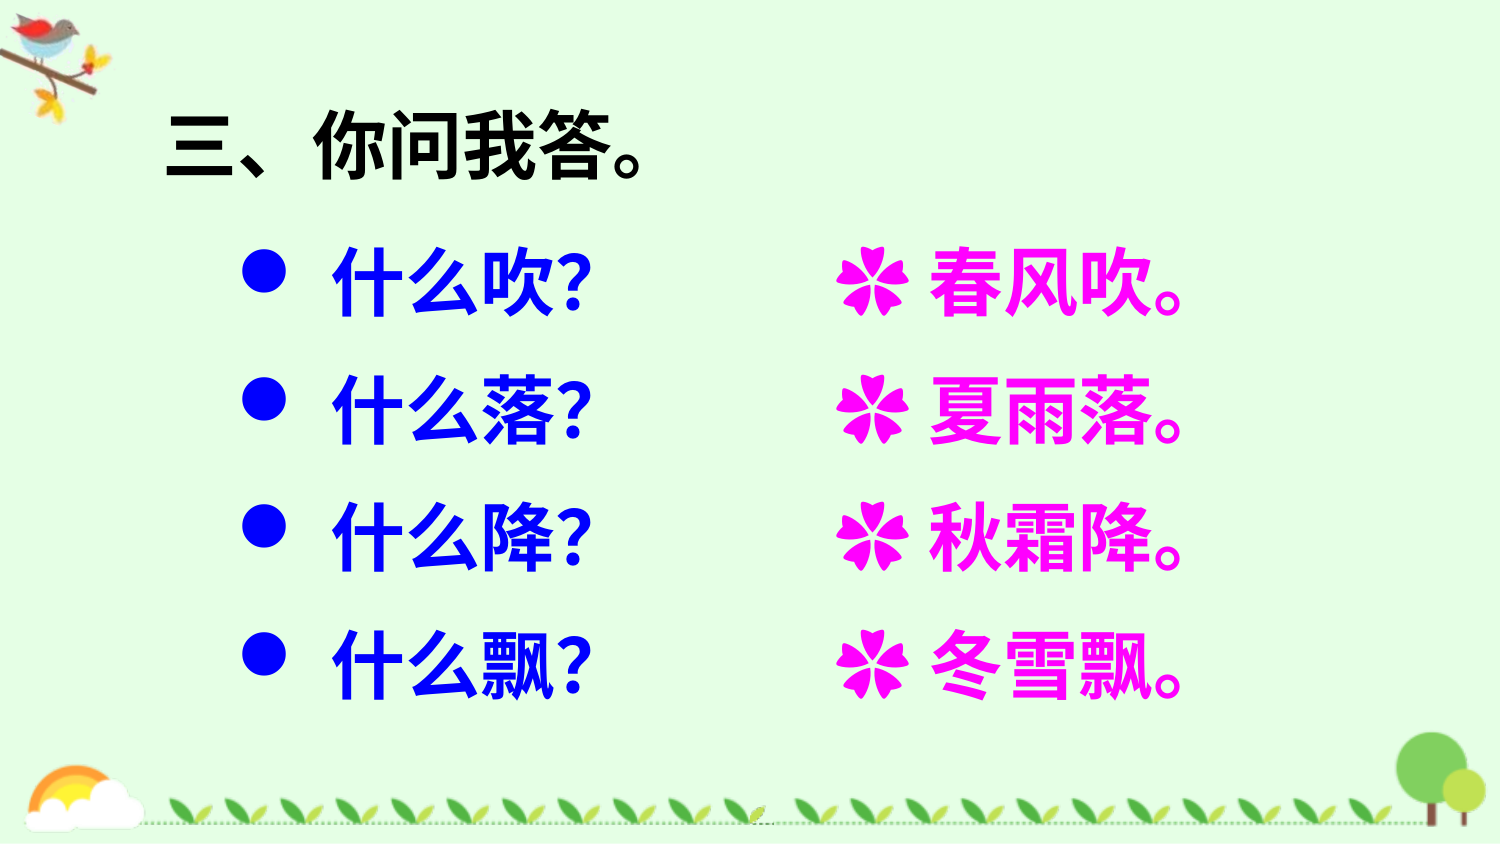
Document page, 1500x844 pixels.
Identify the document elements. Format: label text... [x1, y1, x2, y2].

picture [3, 728, 1500, 844]
picture [0, 0, 159, 150]
text_box ✿春风吹。 ✿夏雨落。 ✿秋霜降。 ✿冬雪飘。 [820, 228, 1317, 716]
text_box 三、你问我答。 [147, 91, 1297, 196]
text_box 什么吹？ 什么落？ 什么降？ 什么飘？ [221, 228, 718, 716]
